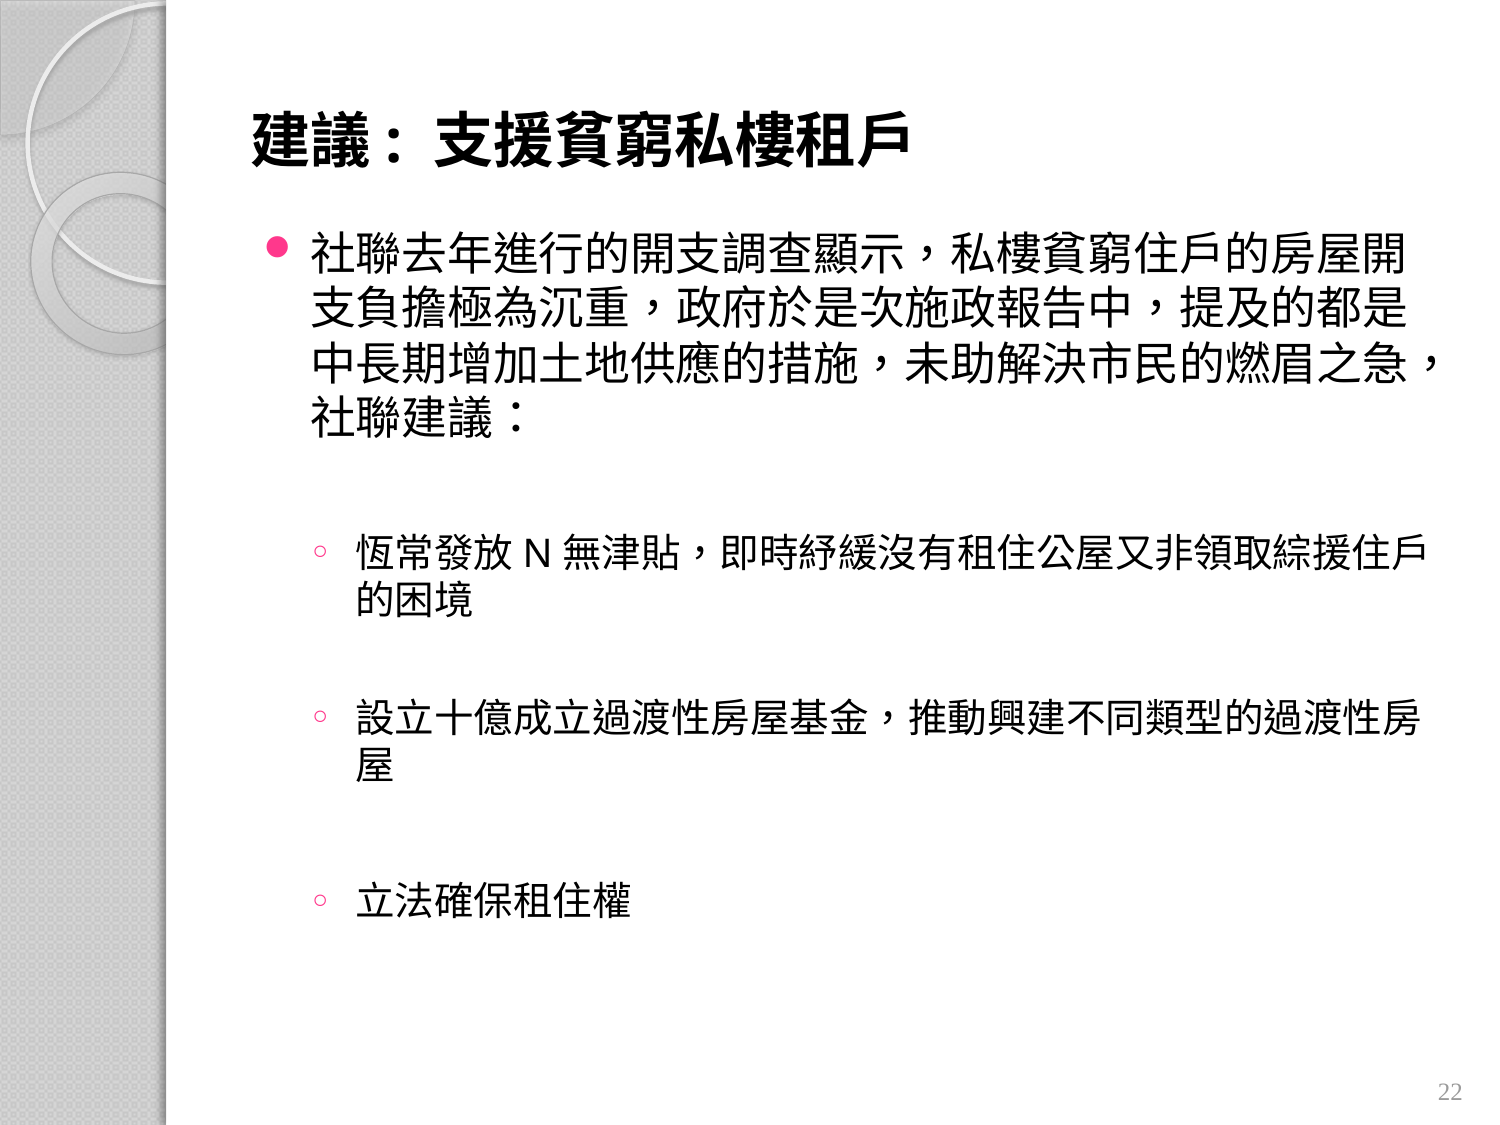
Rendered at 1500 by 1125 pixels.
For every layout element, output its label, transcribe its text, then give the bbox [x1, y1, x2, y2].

title 建議: 支援貧窮私樓租戶 [235, 45, 1466, 216]
list 社聯去年進行的開支調查顯示，私樓貧窮住戶的房屋開支負擔極為沉重，政府於是次施政報告中，提及的都是中長期增加土地供應的措施，未助解決市民的燃眉之急，社聯建議： 恆常發放N無津貼，即時紓緩沒有租住公屋又非領取綜援住戶的困境 設立十億成立過渡性房屋基金，推動興建不同類型的過渡性房屋 立法確保租住權 [235, 216, 1466, 1125]
slide_number 22 [1413, 1034, 1488, 1113]
